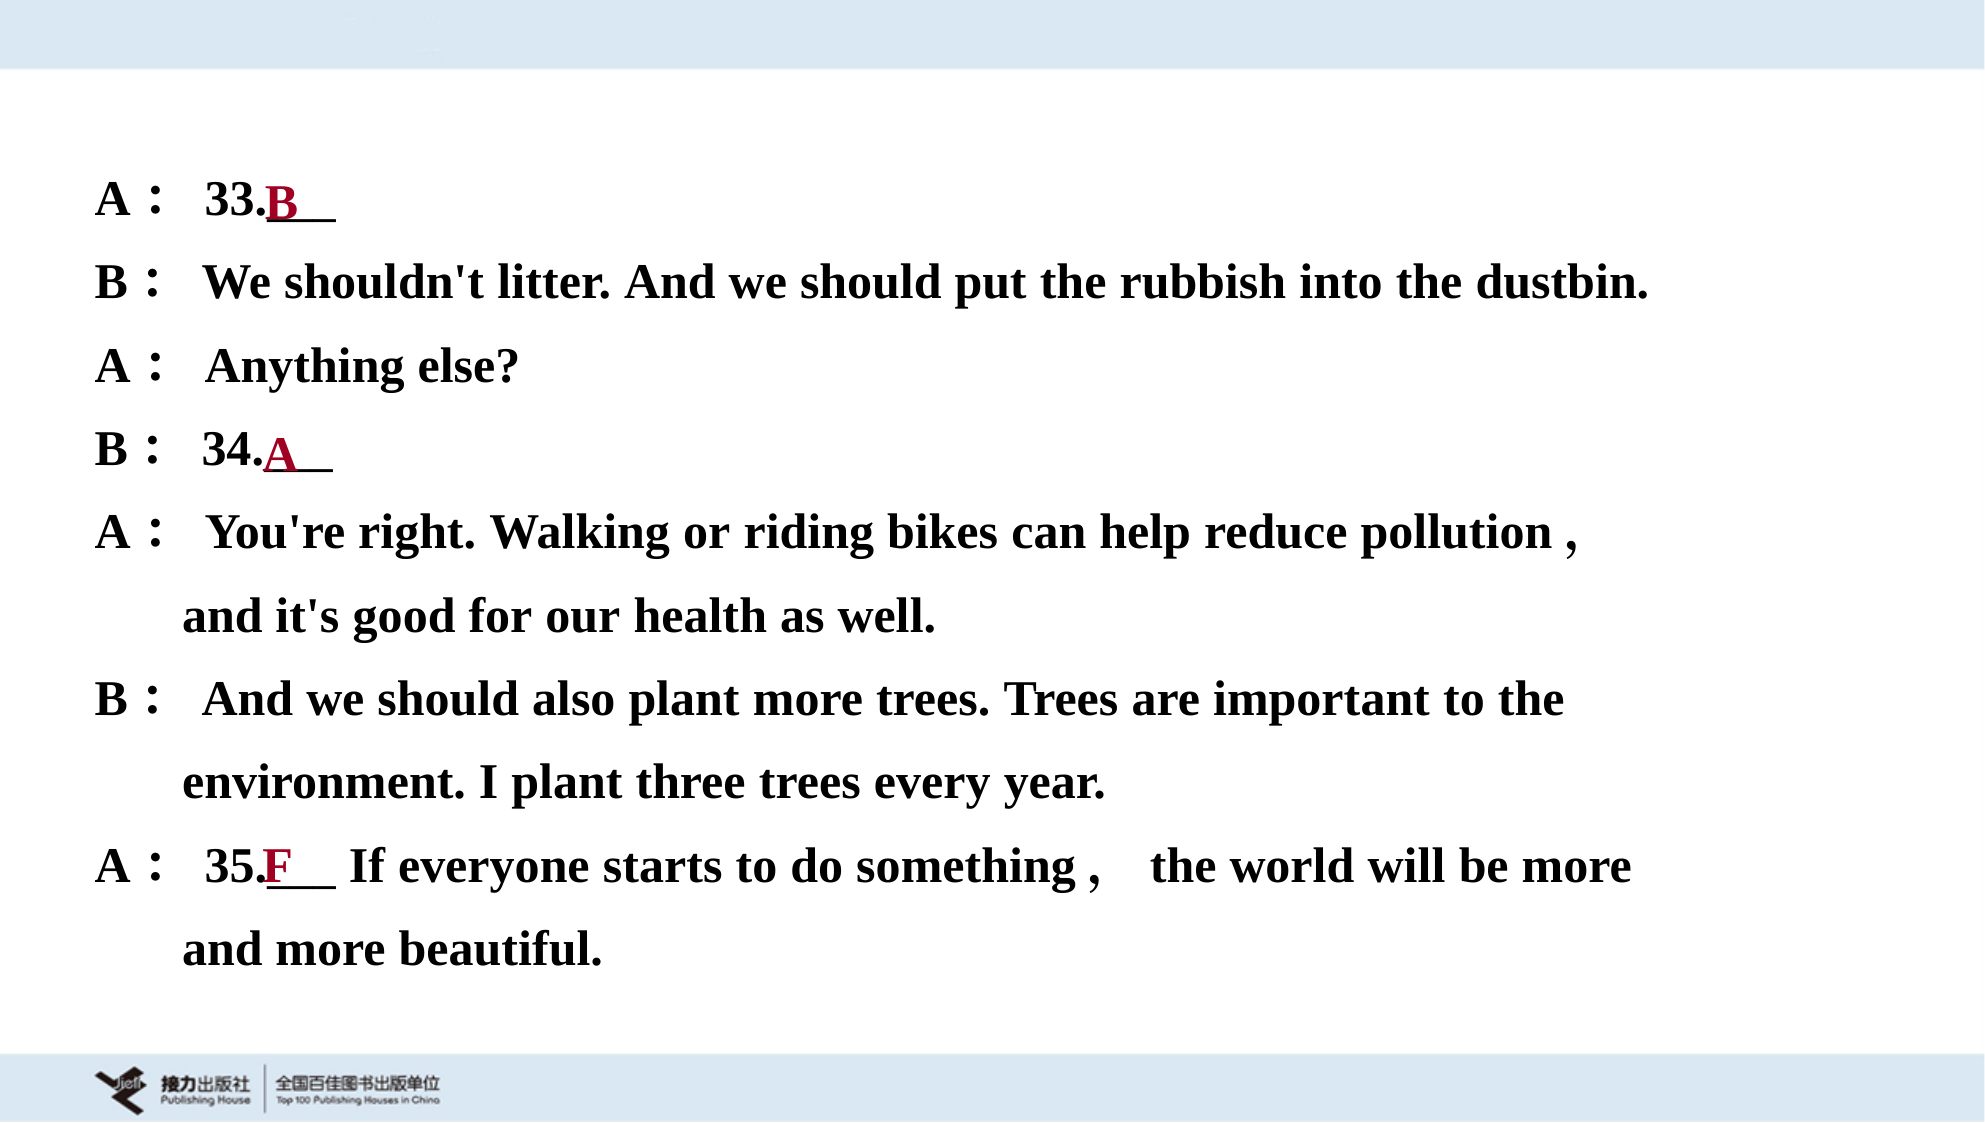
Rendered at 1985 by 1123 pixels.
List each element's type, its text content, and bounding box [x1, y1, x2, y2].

text_box A [244, 393, 317, 482]
text_box B [246, 142, 317, 230]
picture [0, 0, 1985, 1122]
text_box F [244, 804, 311, 893]
text_box A：33.___ B：We shouldn't litter. And we should put the rubbish into the dustbin. A：Anything else? B：34.___ A：You're right. Walking or riding bikes can help reduce pollution， and it's good for our health as well. B：And we should also plant more trees. Trees are important to the environment. I plant three trees every year. A：35.___ If everyone starts to do something，the world will be more and more beautiful. [94, 142, 1892, 980]
